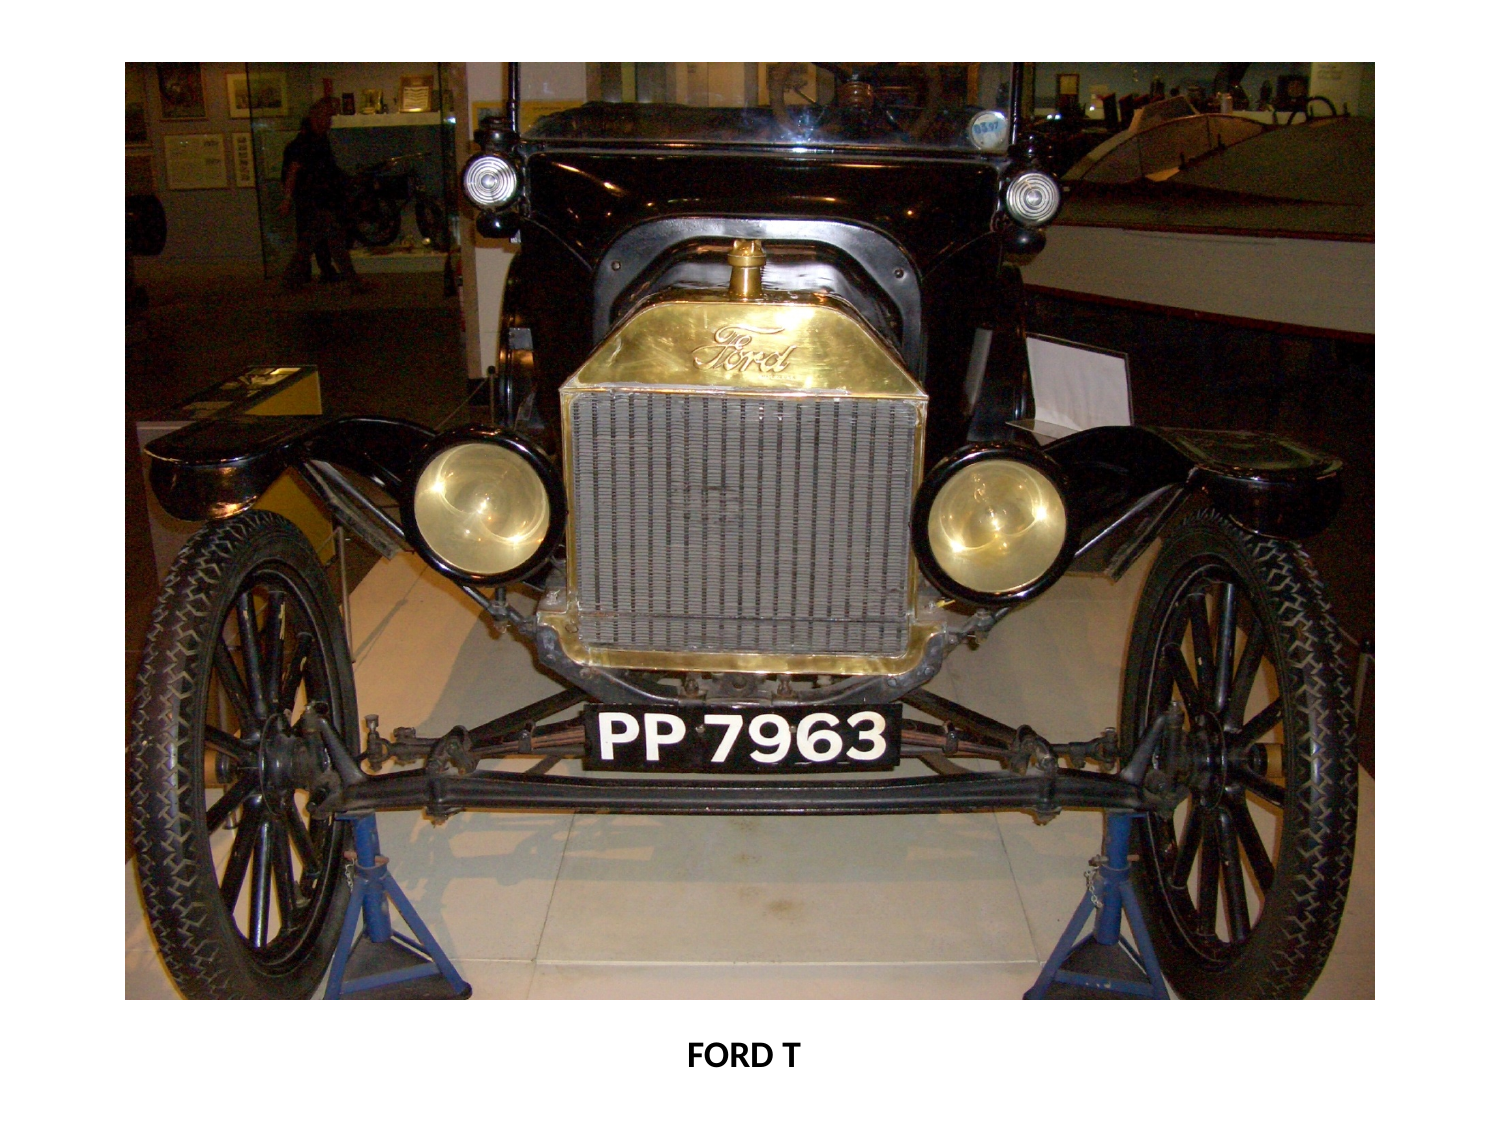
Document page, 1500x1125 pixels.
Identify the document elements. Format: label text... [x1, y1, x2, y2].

text_box FORD T [159, 1023, 1329, 1083]
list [124, 62, 1376, 1001]
